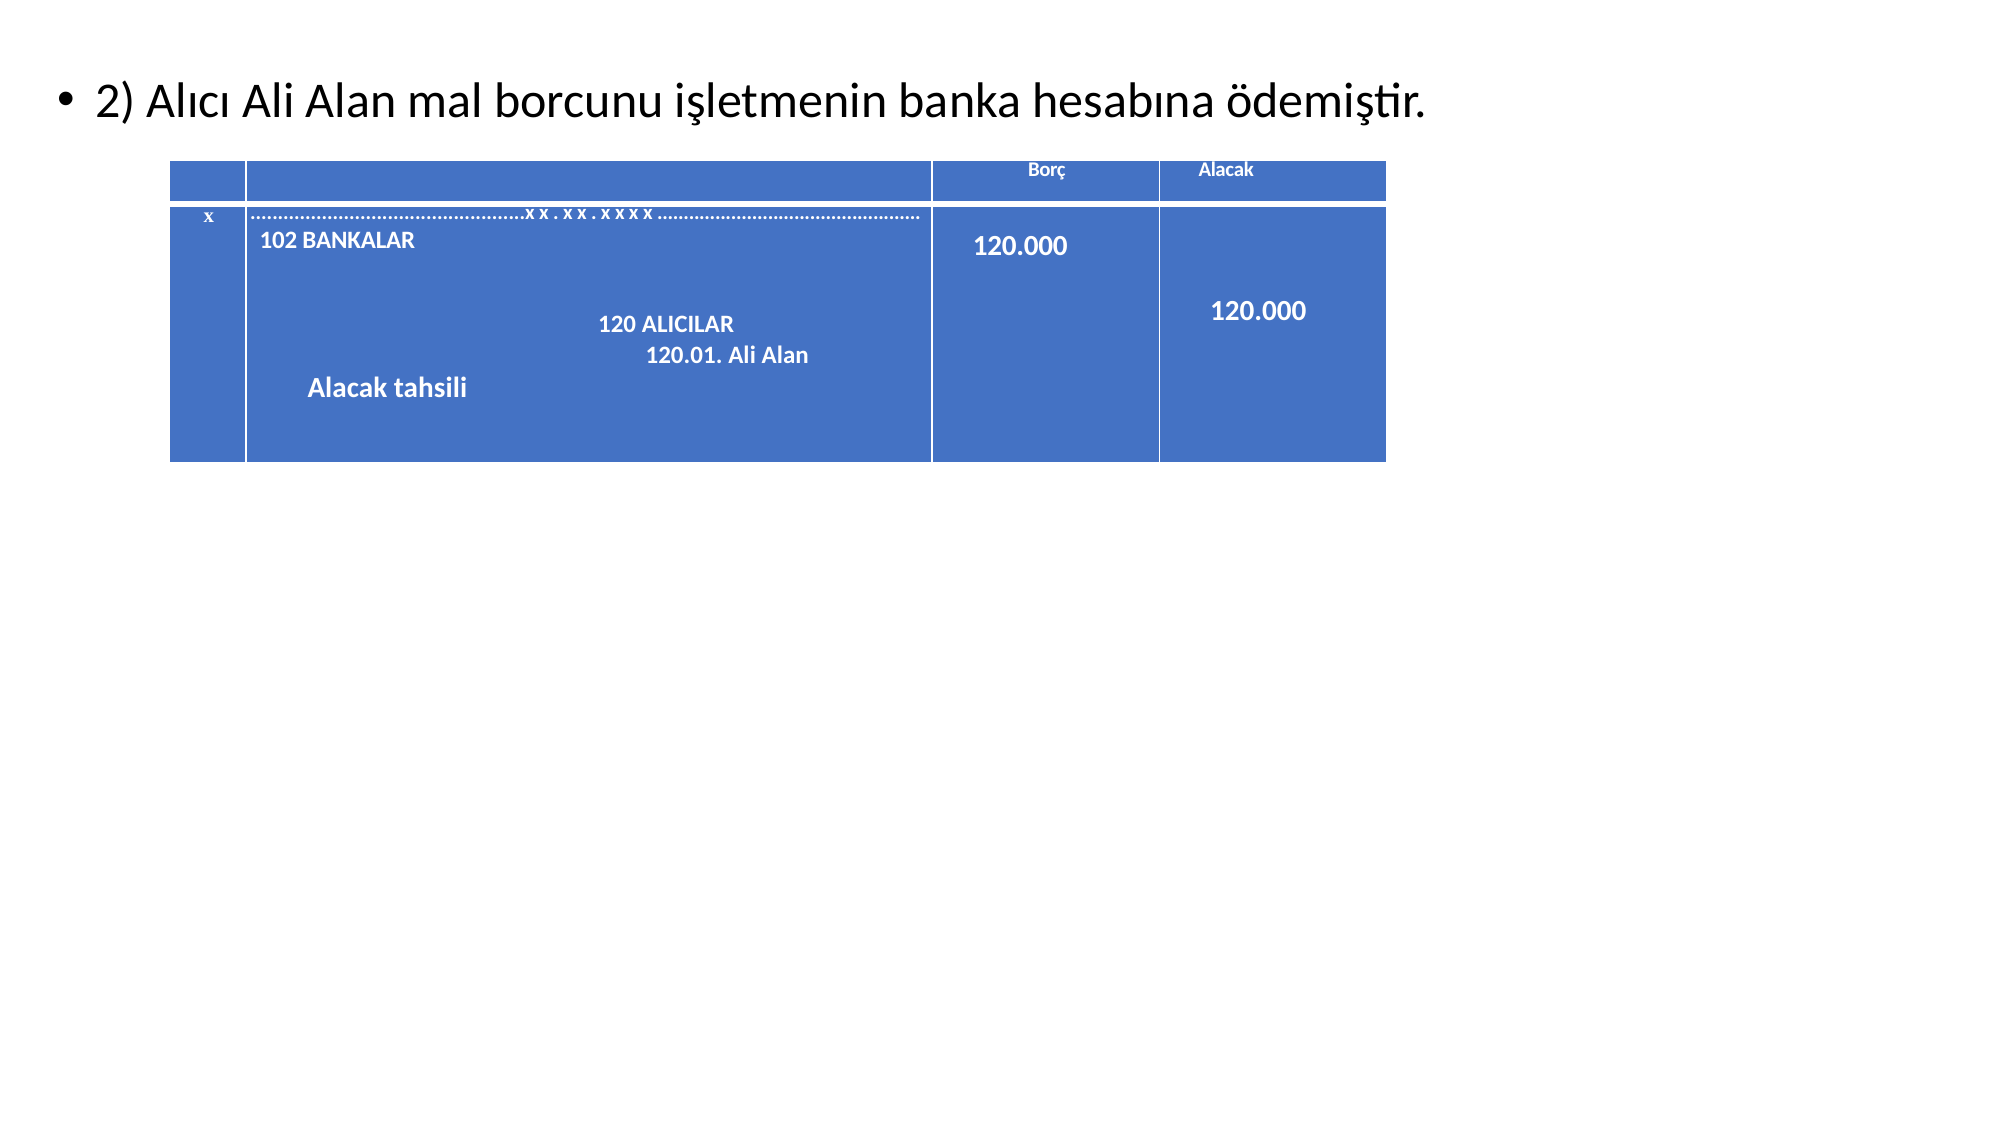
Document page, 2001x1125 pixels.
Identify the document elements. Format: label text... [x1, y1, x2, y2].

list 2) Alıcı Ali Alan mal borcunu işletmenin banka hesabına ödemiştir. [42, 67, 1957, 1093]
table_header Alacak [1160, 161, 1386, 201]
table_cell 120.000 [933, 207, 1159, 462]
table_cell ..................................................xx.xx.xxxx.................................................. 102 BANKALAR 120 ALICILAR 120.01. Ali Alan Alacak tahsili [247, 207, 931, 462]
table_cell 120.000 [1160, 207, 1386, 462]
table_header [247, 161, 931, 201]
table_header [170, 161, 245, 201]
table_header Borç [933, 161, 1159, 201]
table_cell x [170, 207, 245, 462]
